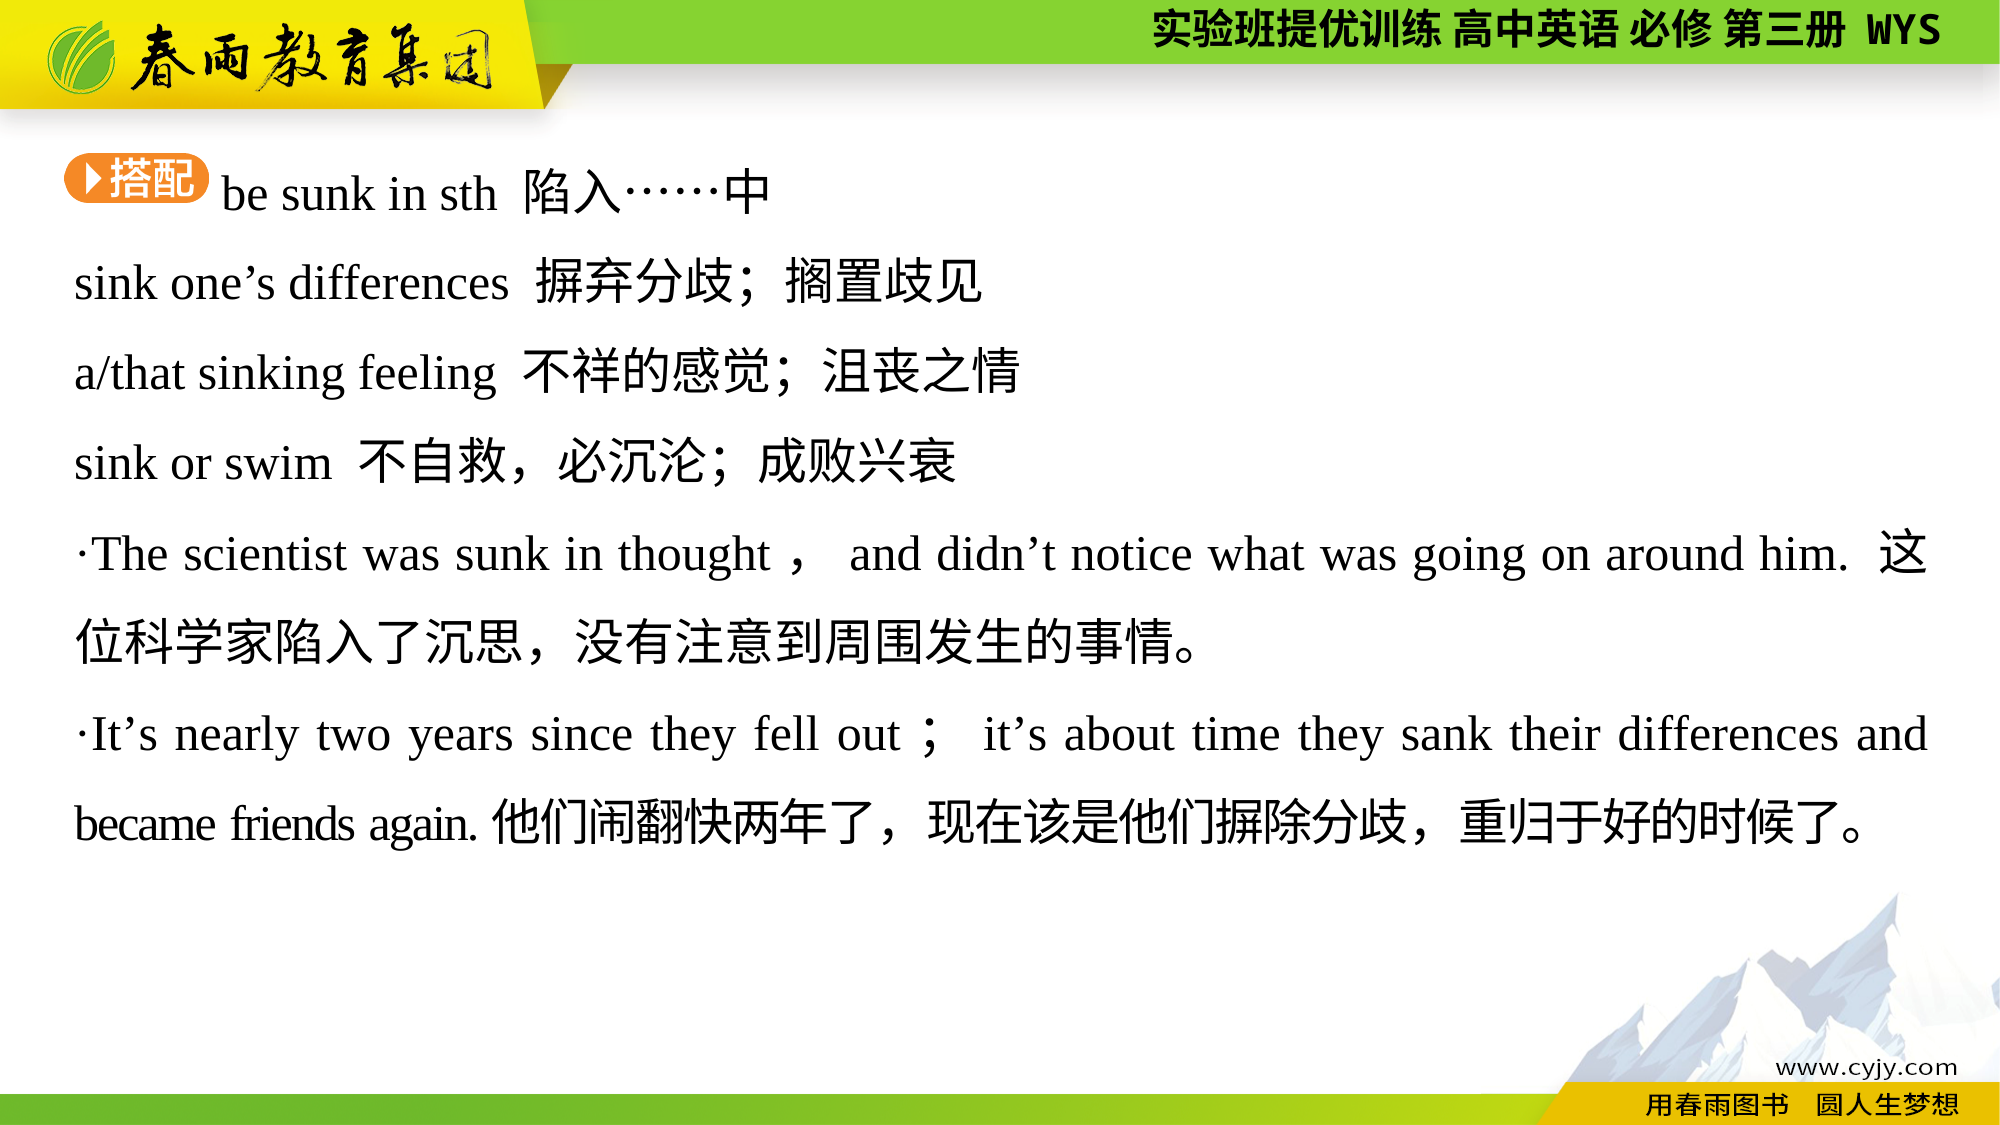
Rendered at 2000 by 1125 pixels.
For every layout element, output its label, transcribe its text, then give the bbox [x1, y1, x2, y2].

picture [0, 0, 2000, 1125]
list be sunk in sth 陷入……中 sink one’s differences 摒弃分歧；搁置歧见 a/that sinking feeling 不祥的感觉；沮丧之情 sink or swim 不自救，必沉沦；成败兴衰 ·The scientist was sunk in thought，and didn’t notice what was going on around him. 这位科学家陷入了沉思，没有注意到周围发生的事情。 ·It’s nearly two years since they fell out；it’s about time they sank their differences and became friends again.他们闹翻快两年了，现在该是他们摒除分歧，重归于好的时候了。 [59, 122, 1944, 854]
